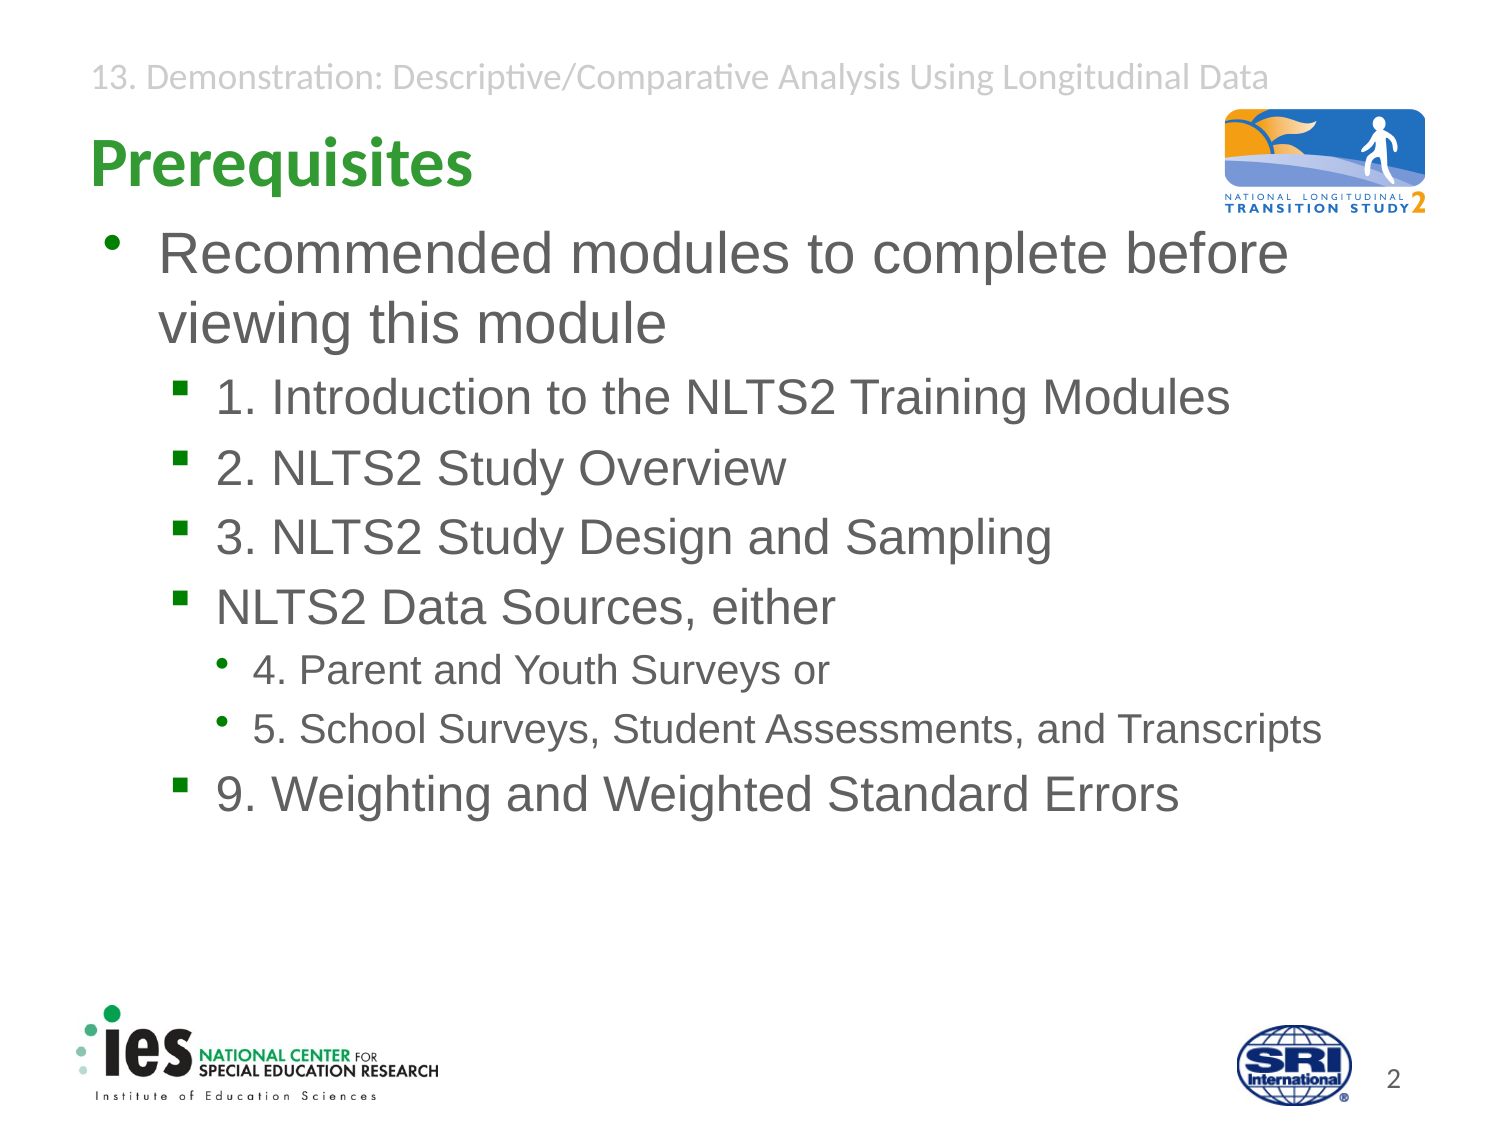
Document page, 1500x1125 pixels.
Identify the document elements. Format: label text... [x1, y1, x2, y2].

picture [76, 1005, 438, 1100]
list Recommended modules to complete before viewing this module 1. Introduction to the NLTS2 Training Modules 2. NLTS2 Study Overview 3. NLTS2 Study Design and Sampling NLTS2 Data Sources, either 4. Parent and Youth Surveys or 5. School Surveys, Student Assessments, and Transcripts 9. Weighting and Weighted Standard Errors [87, 207, 1438, 951]
picture [1237, 1025, 1352, 1106]
title Prerequisites [74, 90, 1426, 226]
slide_number 1 [1312, 1051, 1417, 1125]
